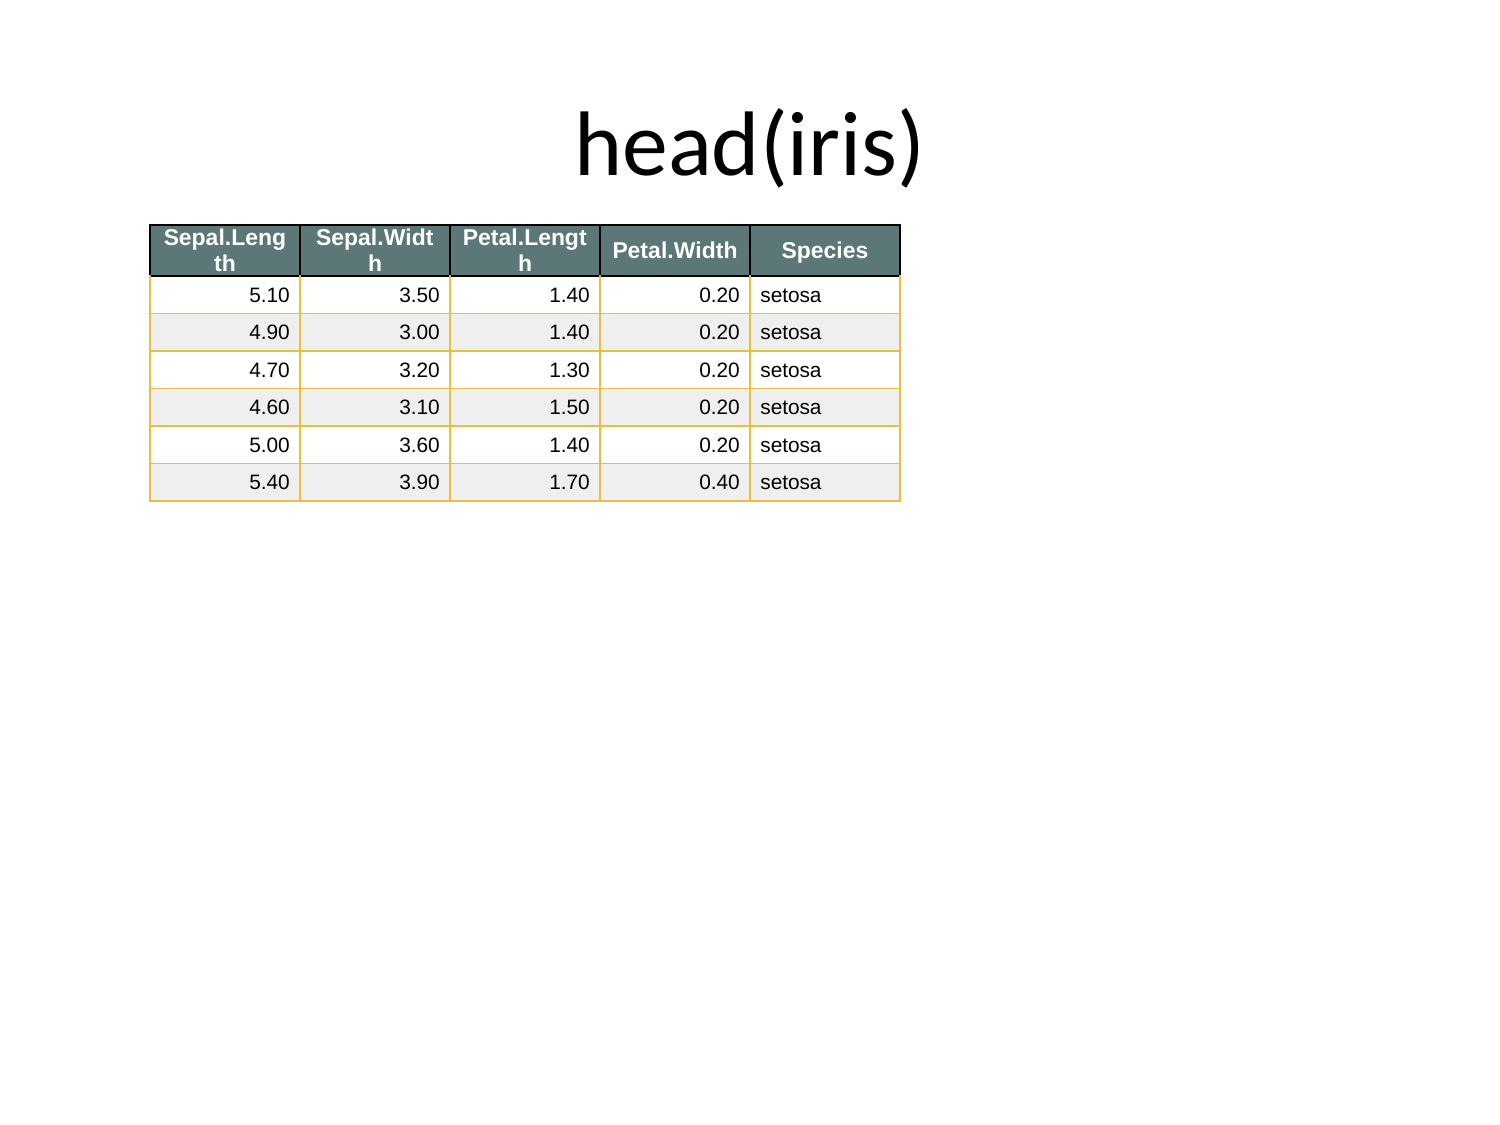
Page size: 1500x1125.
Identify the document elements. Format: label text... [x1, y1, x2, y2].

table_cell 3.60 [301, 427, 449, 463]
table_cell 5.00 [151, 427, 299, 463]
table_cell 3.00 [301, 314, 449, 350]
table_cell 1.40 [451, 427, 599, 463]
table_cell setosa [751, 314, 899, 350]
table_cell 0.20 [601, 389, 749, 425]
table_cell setosa [751, 427, 899, 463]
table_cell 0.20 [601, 314, 749, 350]
table_header Species [751, 226, 899, 275]
table_cell 0.40 [601, 464, 749, 500]
table_cell 0.20 [601, 427, 749, 463]
table_cell 0.20 [601, 277, 749, 313]
table_cell 3.50 [301, 277, 449, 313]
table_cell 1.30 [451, 352, 599, 388]
table_cell 4.60 [151, 389, 299, 425]
table_cell setosa [751, 464, 899, 500]
table_cell 1.50 [451, 389, 599, 425]
table_cell 1.40 [451, 277, 599, 313]
table_cell setosa [751, 277, 899, 313]
table_cell 3.90 [301, 464, 449, 500]
table_header Petal.Length [451, 226, 599, 275]
table_cell 5.10 [151, 277, 299, 313]
table_header Sepal.Length [151, 226, 299, 275]
table_cell 4.90 [151, 314, 299, 350]
table_cell 0.20 [601, 352, 749, 388]
title head(iris) [75, 45, 1425, 233]
table_cell 3.10 [301, 389, 449, 425]
table_cell setosa [751, 352, 899, 388]
table_cell 5.40 [151, 464, 299, 500]
table_cell 4.70 [151, 352, 299, 388]
table_header Sepal.Width [301, 226, 449, 275]
table_cell 1.40 [451, 314, 599, 350]
table_cell setosa [751, 389, 899, 425]
table_header Petal.Width [601, 226, 749, 275]
table_cell 1.70 [451, 464, 599, 500]
table_cell 3.20 [301, 352, 449, 388]
